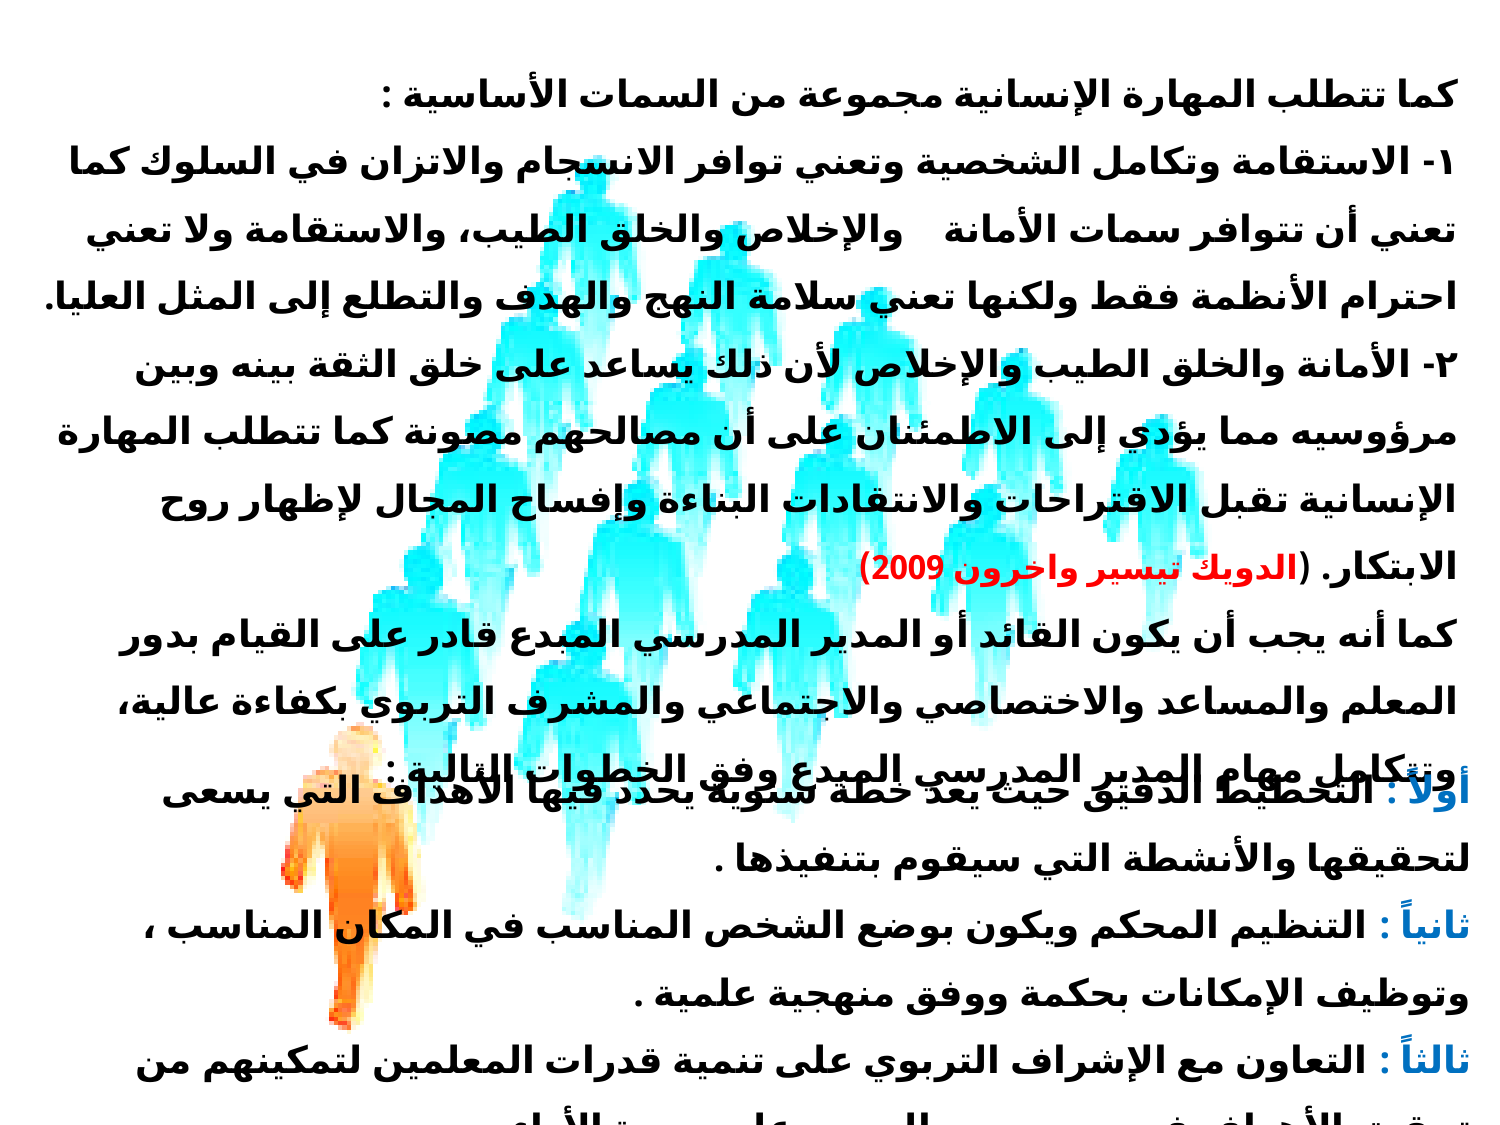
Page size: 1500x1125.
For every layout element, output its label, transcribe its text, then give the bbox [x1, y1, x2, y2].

picture [232, 120, 1270, 1061]
text_box أولاً : التخطيط الدقيق حيث يعد خطة سنوية يحدد فيها الأهداف التي يسعى لتحقيقها والأنشطة التي سيقوم بتنفيذها . ثانياً : التنظيم المحكم ويكون بوضع الشخص المناسب في المكان المناسب ، وتوظيف الإمكانات بحكمة ووفق منهجية علمية . ثالثاً : التعاون مع الإشراف التربوي على تنمية قدرات المعلمين لتمكينهم من تحقيق الأهداف في جو يسوده الحرص على جودة الأداء . [59, 736, 1487, 1125]
text_box كما تتطلب المهارة الإنسانية مجموعة من السمات الأساسية : ١- الاستقامة وتكامل الشخصية وتعني توافر الانسجام والاتزان في السلوك كما تعني أن تتوافر سمات الأمانة والإخلاص والخلق الطيب، والاستقامة ولا تعني احترام الأنظمة فقط ولكنها تعني سلامة النهج والهدف والتطلع إلى المثل العليا. ٢- الأمانة والخلق الطيب والإخلاص لأن ذلك يساعد على خلق الثقة بينه وبين مرؤوسيه مما يؤدي إلى الاطمئنان على أن مصالحهم مصونة كما تتطلب المهارة الإنسانية تقبل الاقتراحات والانتقادات البناءة وإفساح المجال لإظهار روح الابتكار. (الدويك تيسير واخرون 2009) كما أنه يجب أن يكون القائد أو المدير المدرسي المبدع قادر على القيام بدور المعلم والمساعد والاختصاصي والاجتماعي والمشرف التربوي بكفاءة عالية، وتتكامل مهام المدير المدرسي المبدع وفق الخطوات التالية : [28, 62, 1474, 798]
